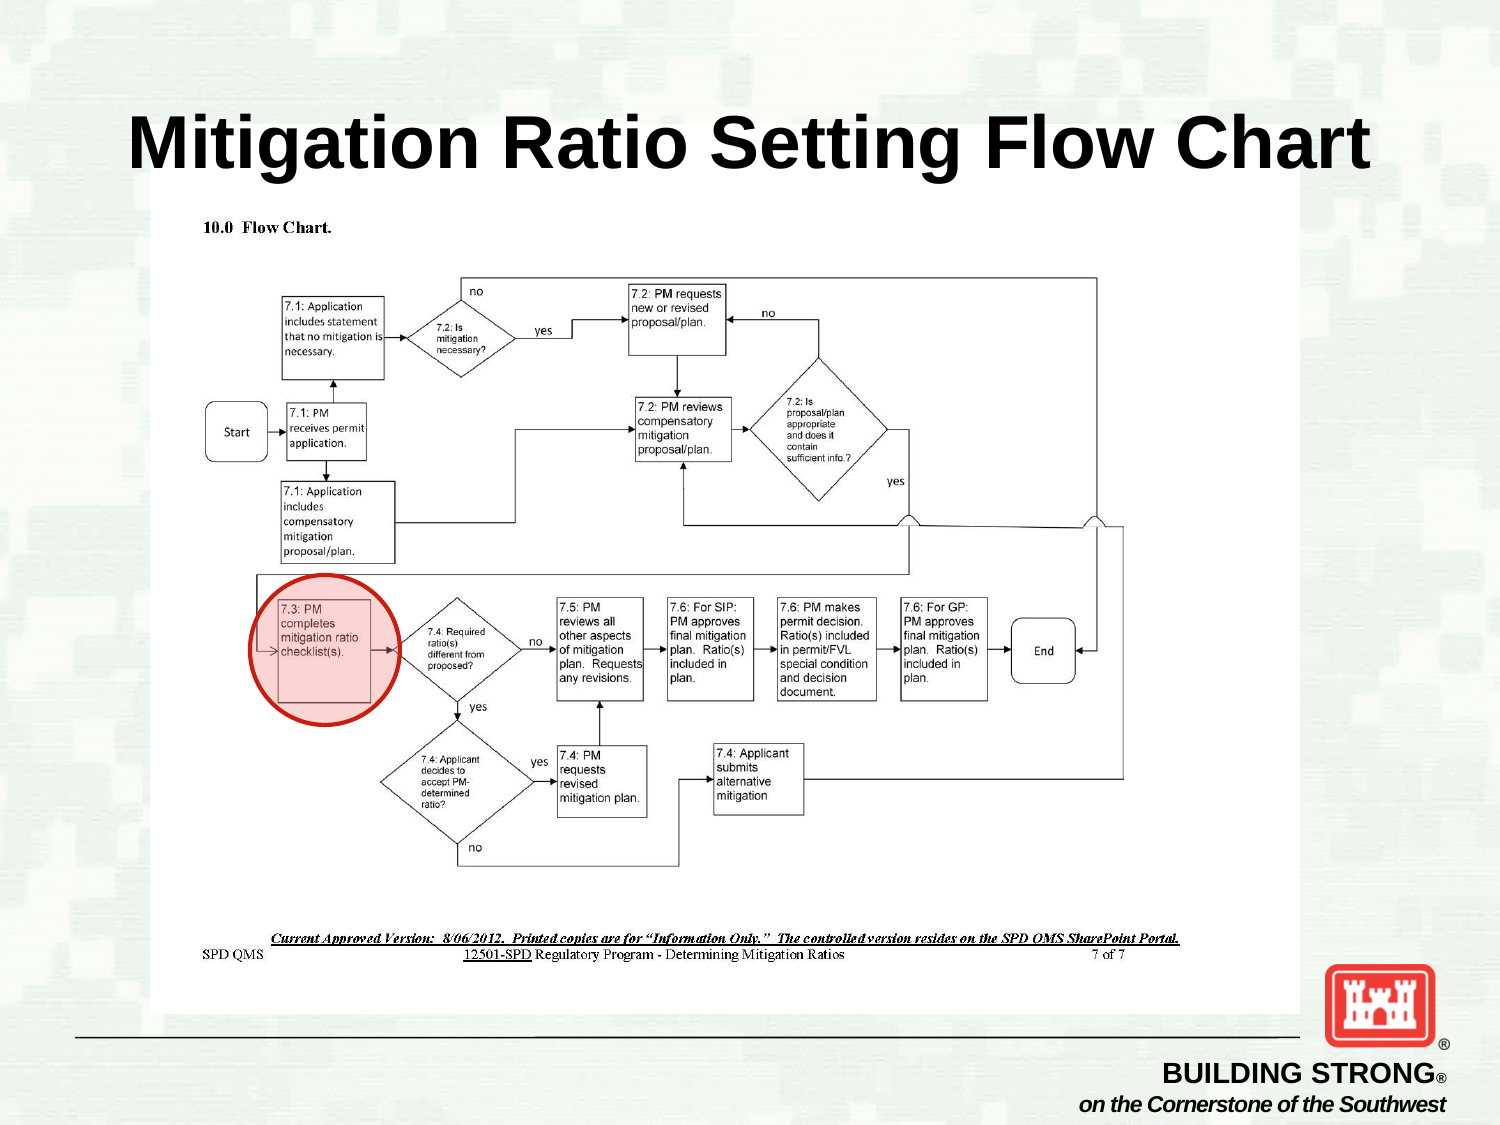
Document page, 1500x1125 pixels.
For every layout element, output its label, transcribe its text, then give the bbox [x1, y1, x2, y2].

title Mitigation Ratio Setting Flow Chart [74, 44, 1426, 233]
picture [0, 0, 1500, 1125]
